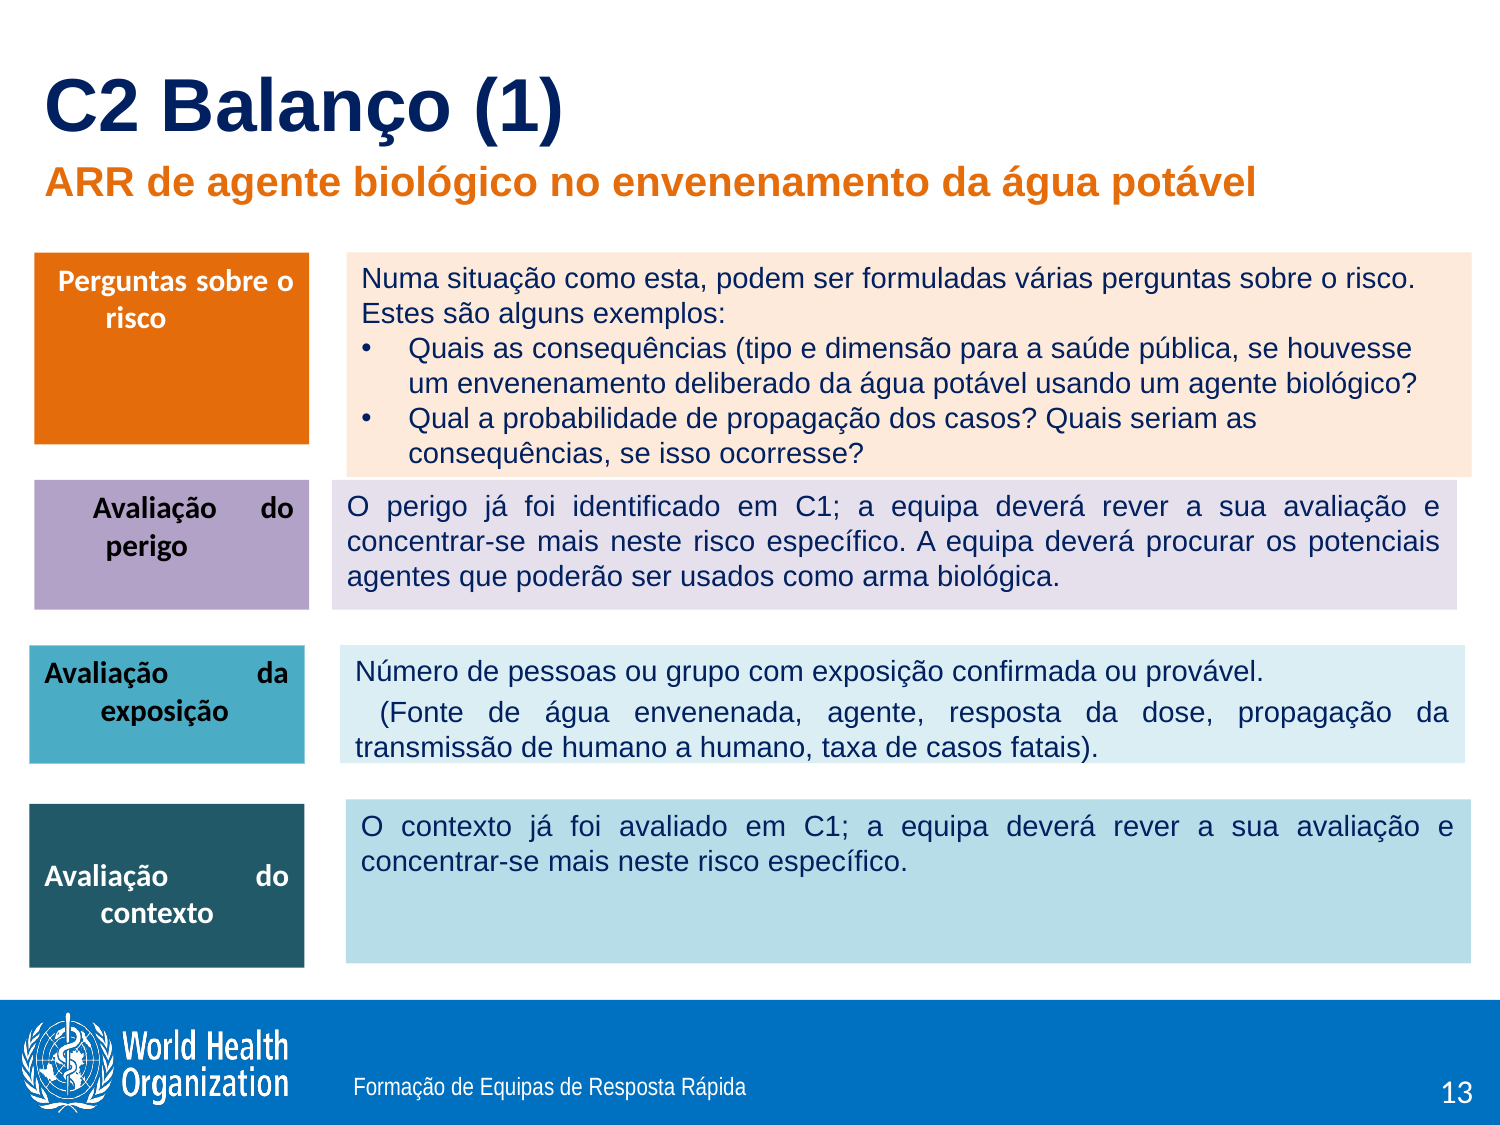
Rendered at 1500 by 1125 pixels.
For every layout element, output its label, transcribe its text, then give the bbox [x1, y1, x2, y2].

text_box Avaliação do perigo [34, 479, 310, 610]
text_box O perigo já foi identificado em C1; a equipa deverá rever a sua avaliação e concentrar-se mais neste risco específico. A equipa deverá procurar os potenciais agentes que poderão ser usados como arma biológica. [331, 479, 1457, 610]
text_box C2 Balanço (1) ARR de agente biológico no envenenamento da água potável [29, 49, 1380, 197]
list Número de pessoas ou grupo com exposição confirmada ou provável. (Fonte de água envenenada, agente, resposta da dose, propagação da transmissão de humano a humano, taxa de casos fatais). [340, 645, 1466, 764]
text_box Avaliação da exposição [29, 645, 305, 764]
text_box Perguntas sobre o risco [34, 252, 310, 445]
text_box Avaliação do contexto [29, 803, 305, 968]
text_box O contexto já foi avaliado em C1; a equipa deverá rever a sua avaliação e concentrar-se mais neste risco específico. [345, 799, 1471, 964]
text_box Numa situação como esta, podem ser formuladas várias perguntas sobre o risco. Estes são alguns exemplos: Quais as consequências (tipo e dimensão para a saúde pública, se houvesse um envenenamento deliberado da água potável usando um agente biológico? Qual a probabilidade de propagação dos casos? Quais seriam as consequências, se isso ocorresse? [346, 252, 1472, 477]
picture [21, 1012, 288, 1113]
